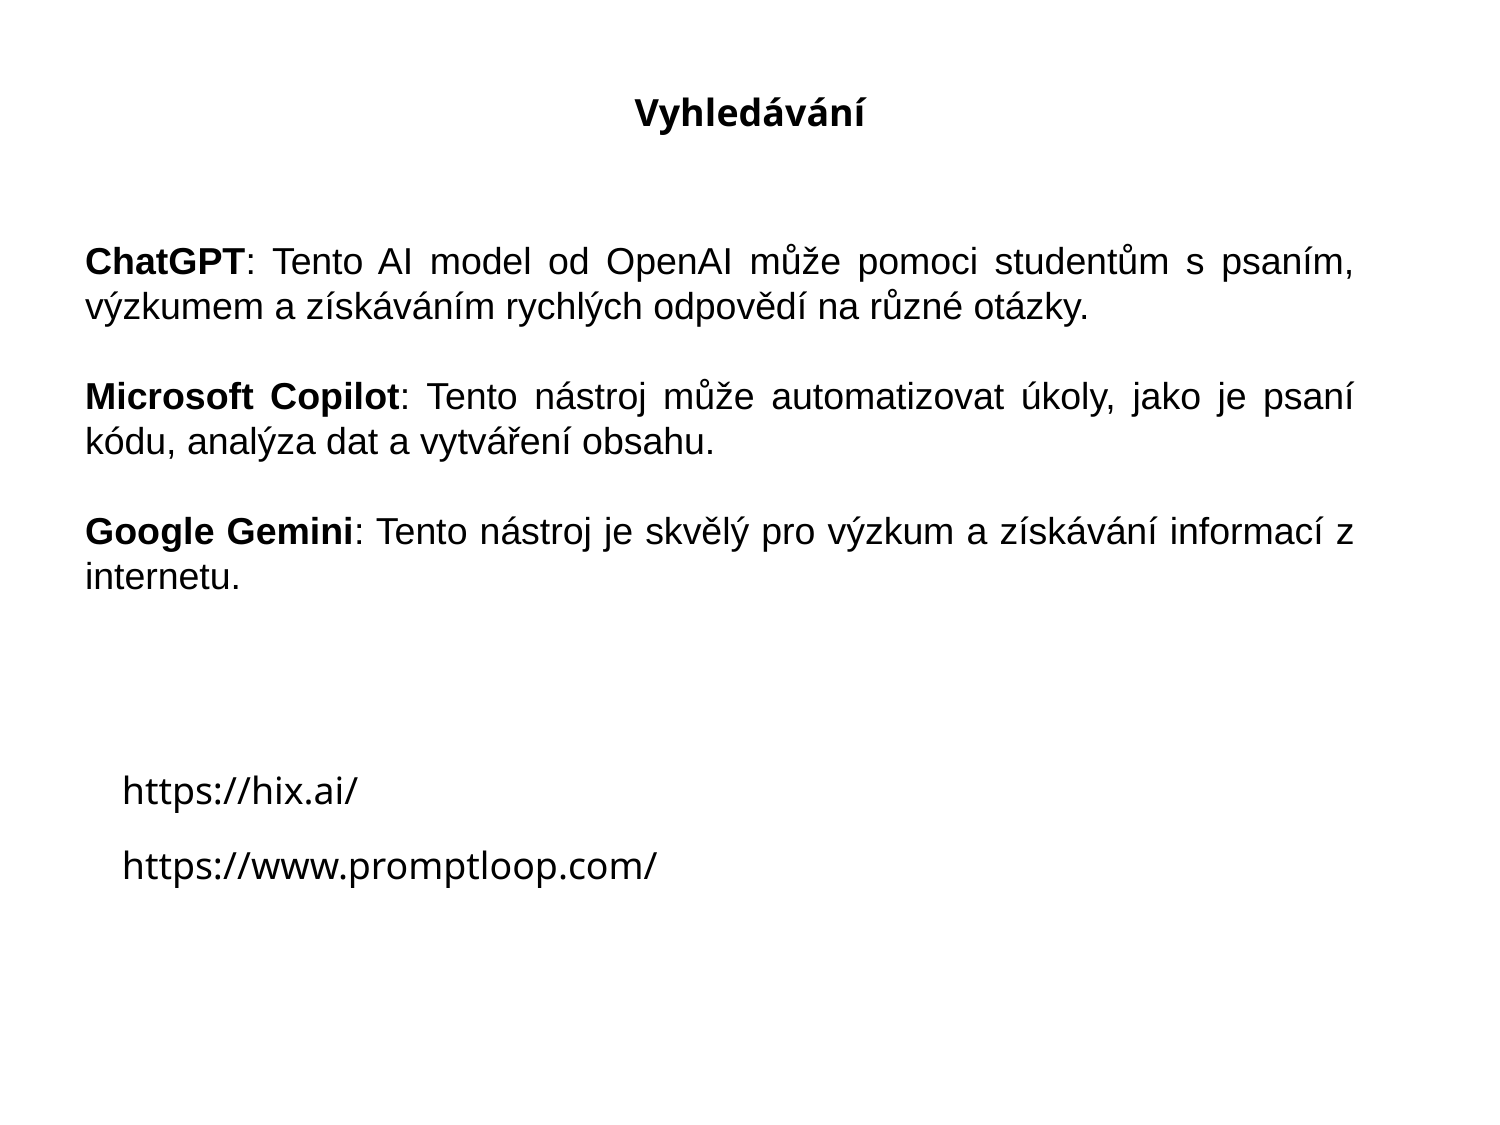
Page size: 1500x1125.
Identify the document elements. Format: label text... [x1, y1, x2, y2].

text_box ChatGPT: Tento AI model od OpenAI může pomoci studentům s psaním, výzkumem a získáváním rychlých odpovědí na různé otázky. Microsoft Copilot: Tento nástroj může automatizovat úkoly, jako je psaní kódu, analýza dat a vytváření obsahu. Google Gemini: Tento nástroj je skvělý pro výzkum a získávání informací z internetu. [70, 229, 1370, 605]
text_box https://hix.ai/ [107, 759, 858, 820]
text_box https://www.promptloop.com/ [107, 834, 858, 895]
text_box Vyhledávání [619, 81, 881, 141]
